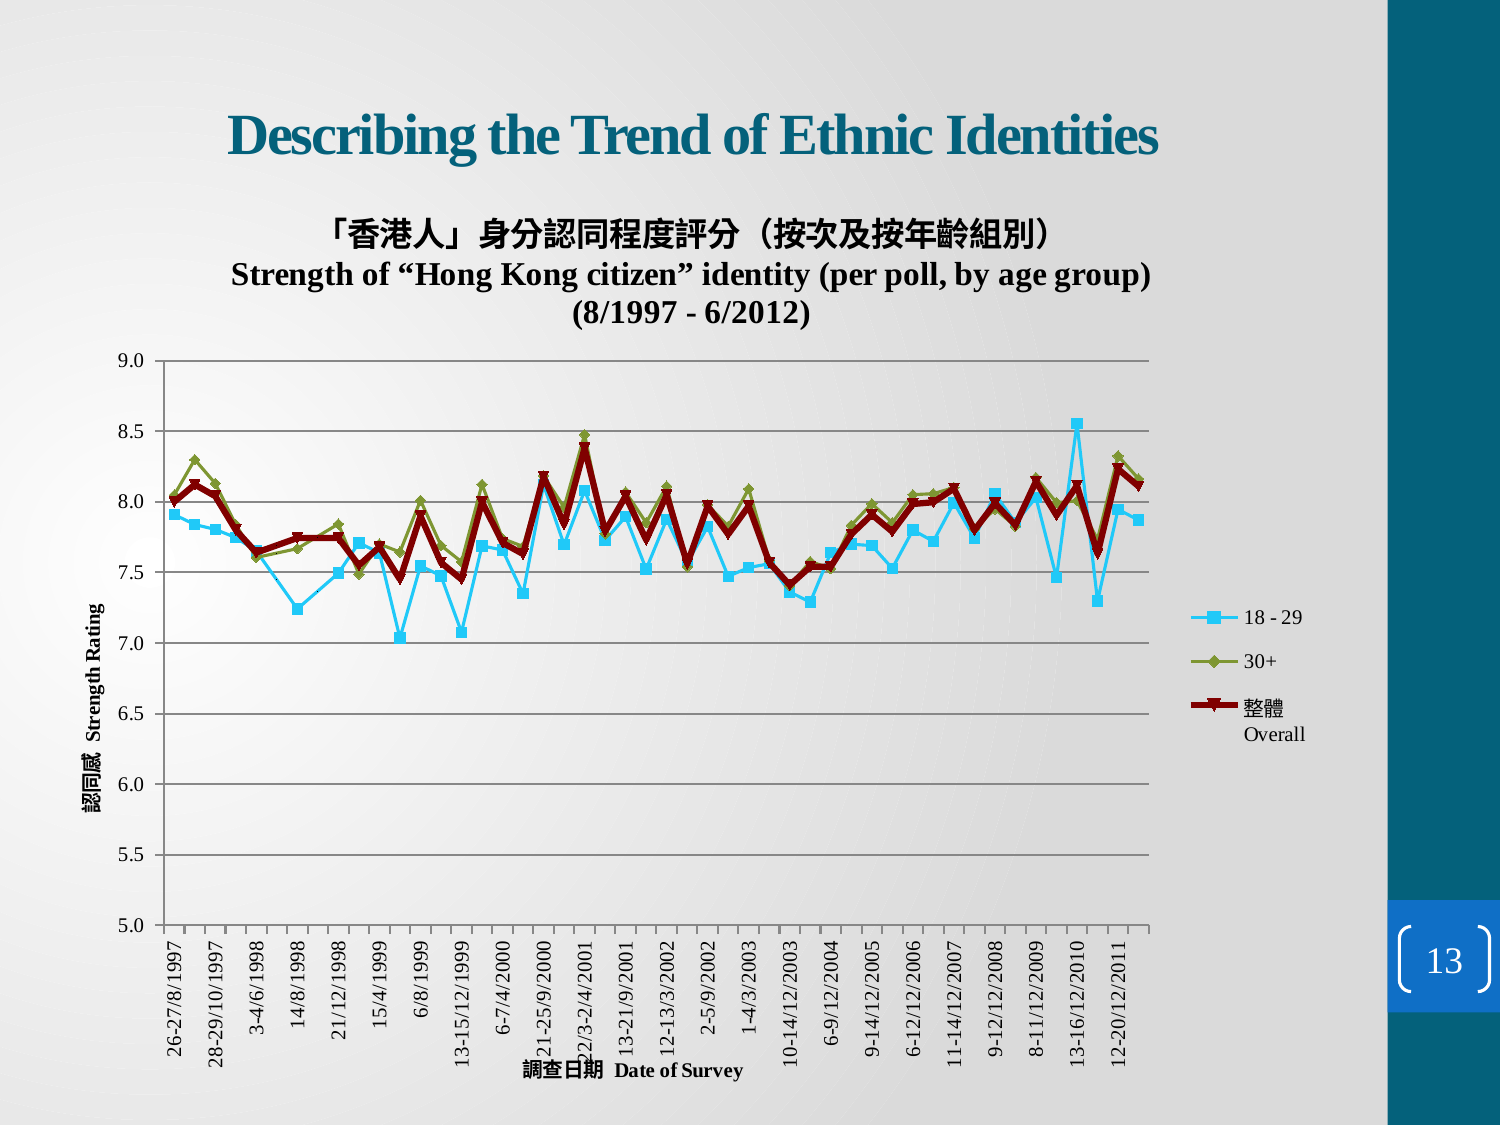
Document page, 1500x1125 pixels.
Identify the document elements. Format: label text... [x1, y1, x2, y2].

chart [69, 198, 1326, 1091]
slide_number 13 [1397, 924, 1492, 994]
title Describing the Trend of Ethnic Identities [75, 66, 1325, 192]
